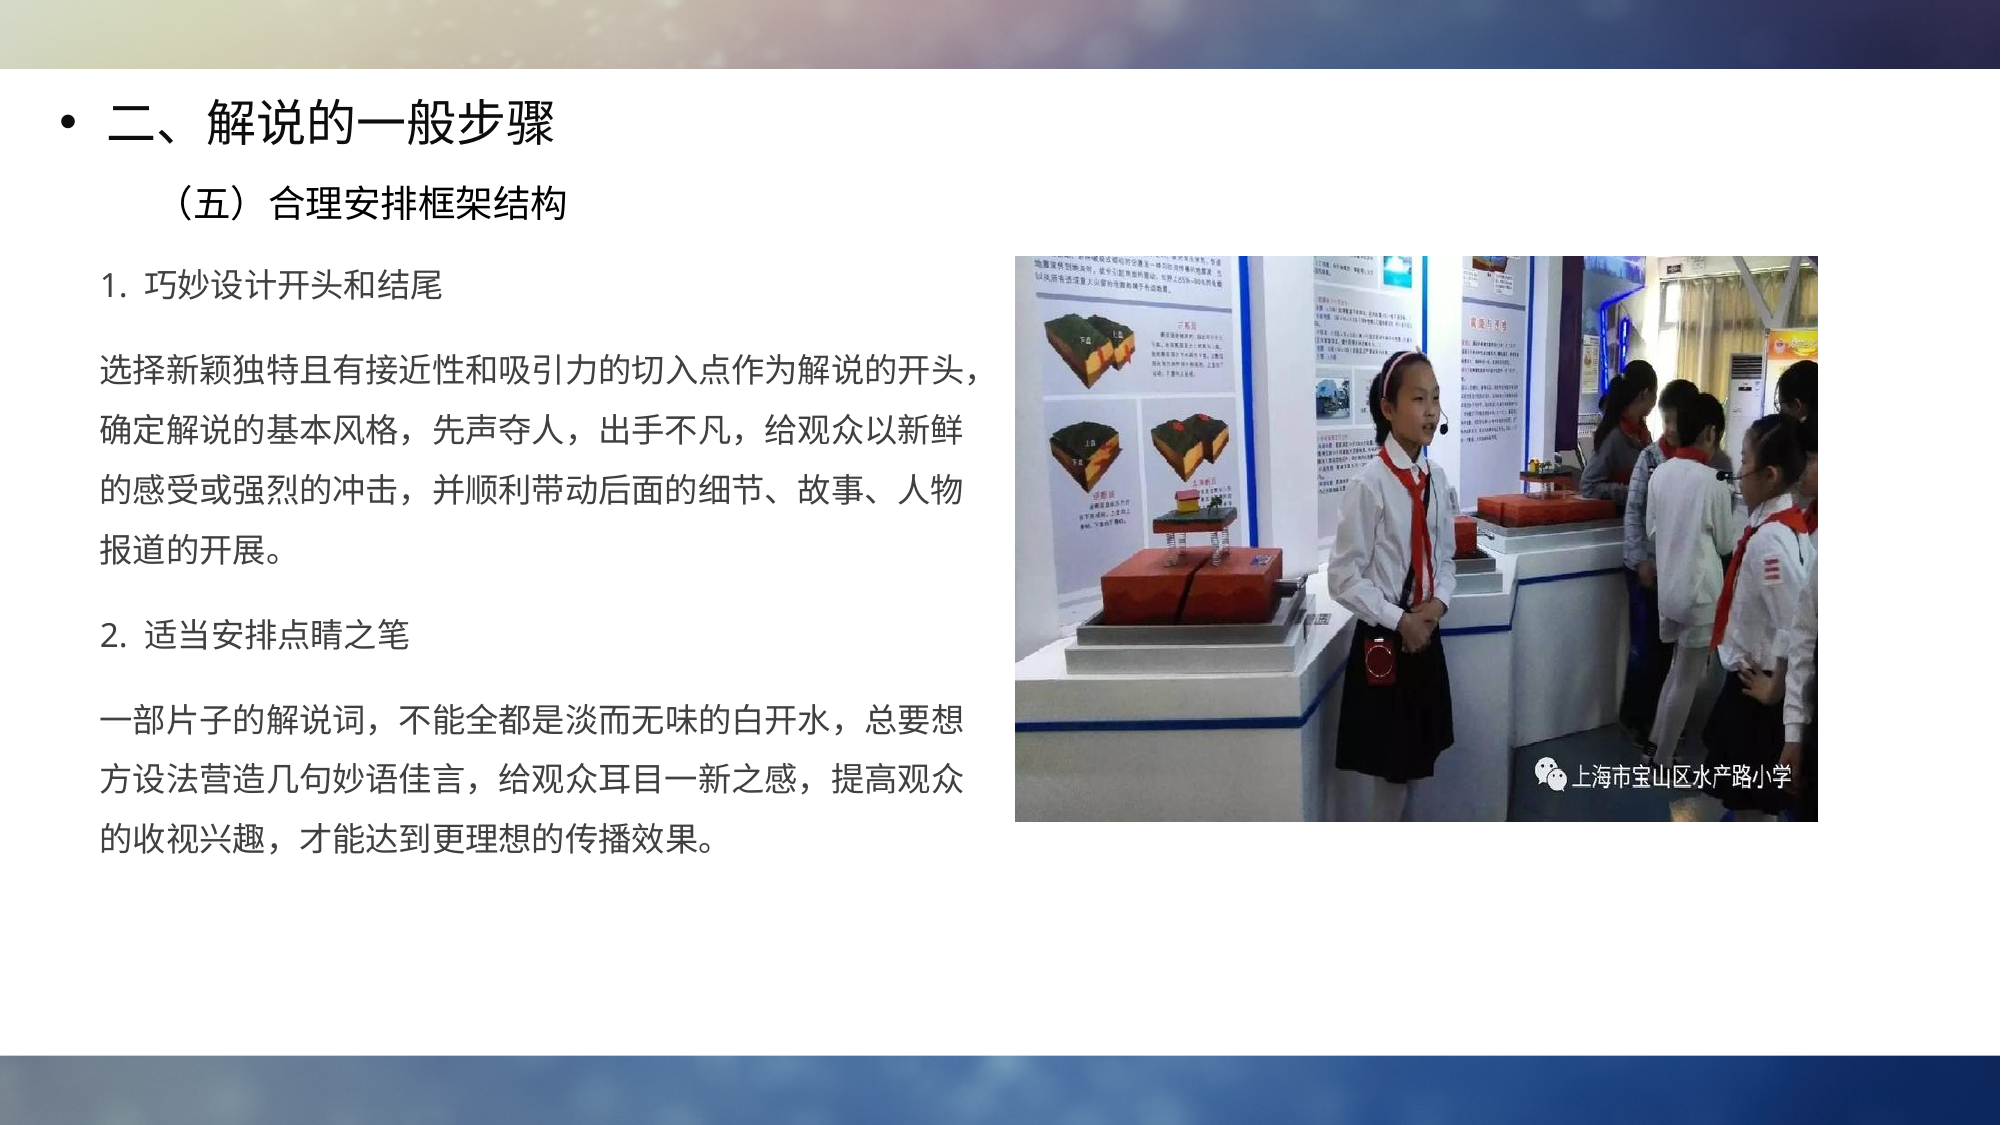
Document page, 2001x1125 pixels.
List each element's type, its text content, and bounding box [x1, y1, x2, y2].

text_box （五）合理安排框架结构 [141, 172, 584, 233]
text_box 1. 巧妙设计开头和结尾 选择新颖独特且有接近性和吸引力的切入点作为解说的开头，确定解说的基本风格，先声夺人，出手不凡，给观众以新鲜的感受或强烈的冲击，并顺利带动后面的细节、故事、人物报道的开展。 2. 适当安排点睛之笔 一部片子的解说词，不能全都是淡而无味的白开水，总要想方设法营造几句妙语佳言，给观众耳目一新之感，提高观众的收视兴趣，才能达到更理想的传播效果。 [85, 236, 981, 866]
text_box 二、解说的一般步骤 [44, 84, 799, 160]
picture [0, 0, 2000, 69]
picture [0, 1056, 2000, 1125]
picture [1015, 256, 1818, 822]
